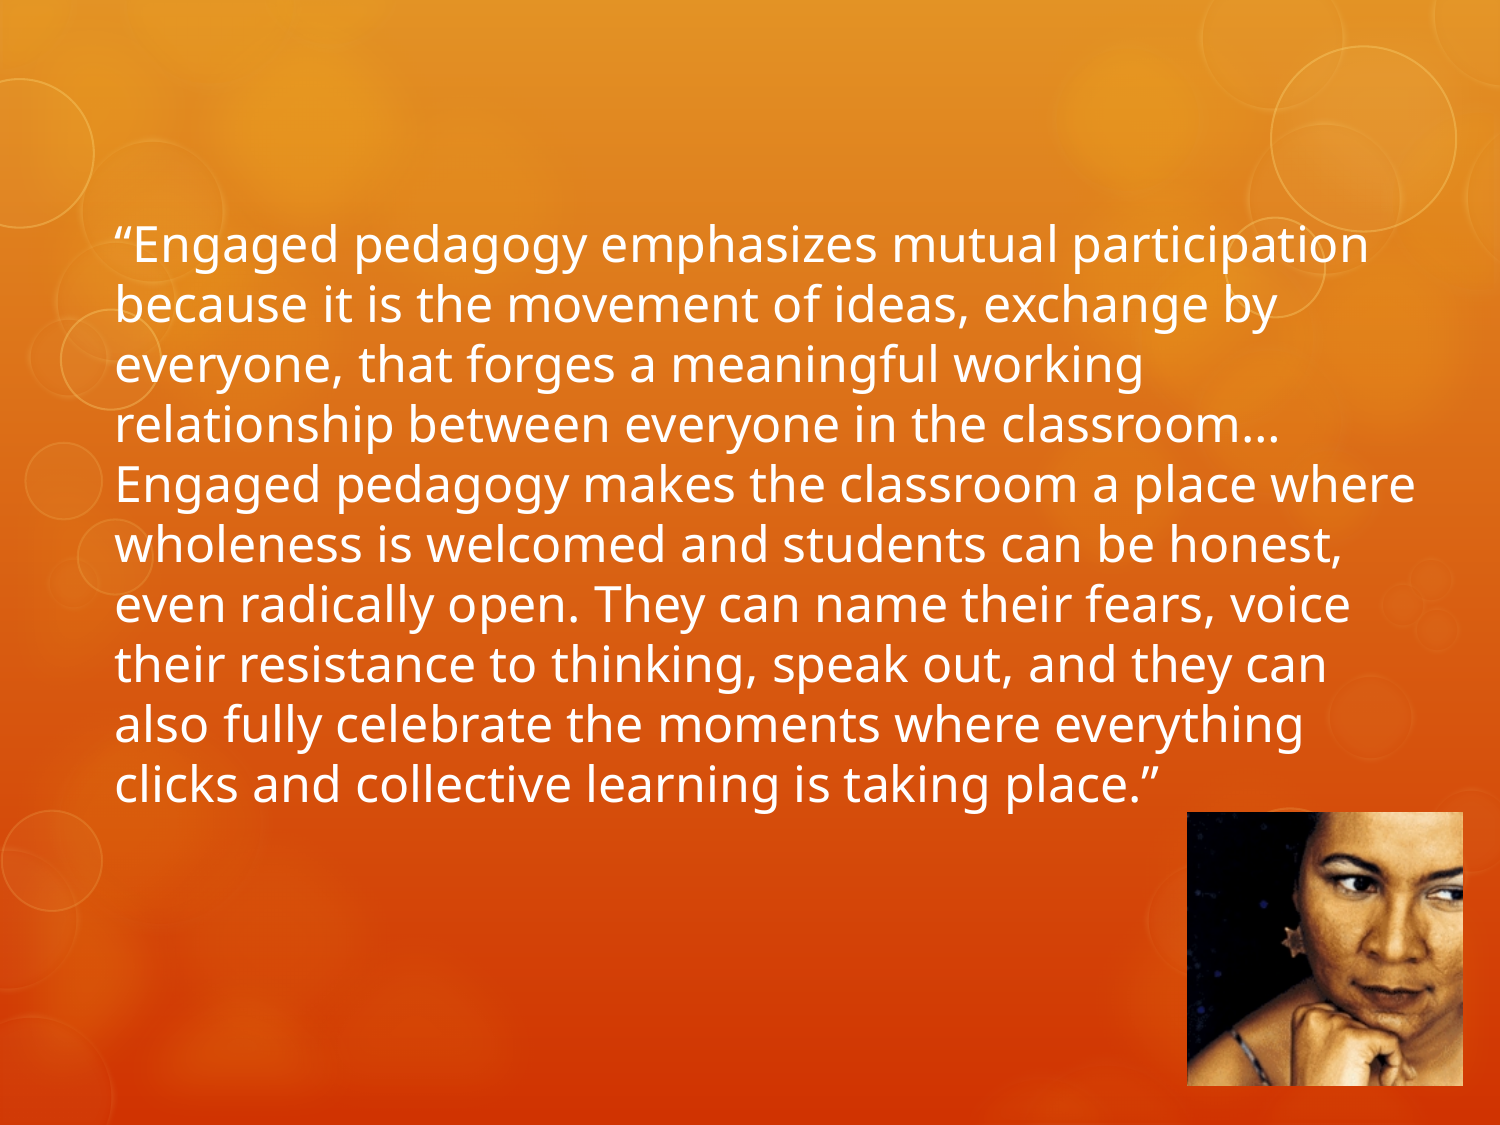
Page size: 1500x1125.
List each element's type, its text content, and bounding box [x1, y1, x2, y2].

list “Engaged pedagogy emphasizes mutual participation because it is the movement of ideas, exchange by everyone, that forges a meaningful working relationship between everyone in the classroom… Engaged pedagogy makes the classroom a place where wholeness is welcomed and students can be honest, even radically open. They can name their fears, voice their resistance to thinking, speak out, and they can also fully celebrate the moments where everything clicks and collective learning is taking place.” [99, 94, 1438, 931]
picture [1186, 811, 1463, 1087]
